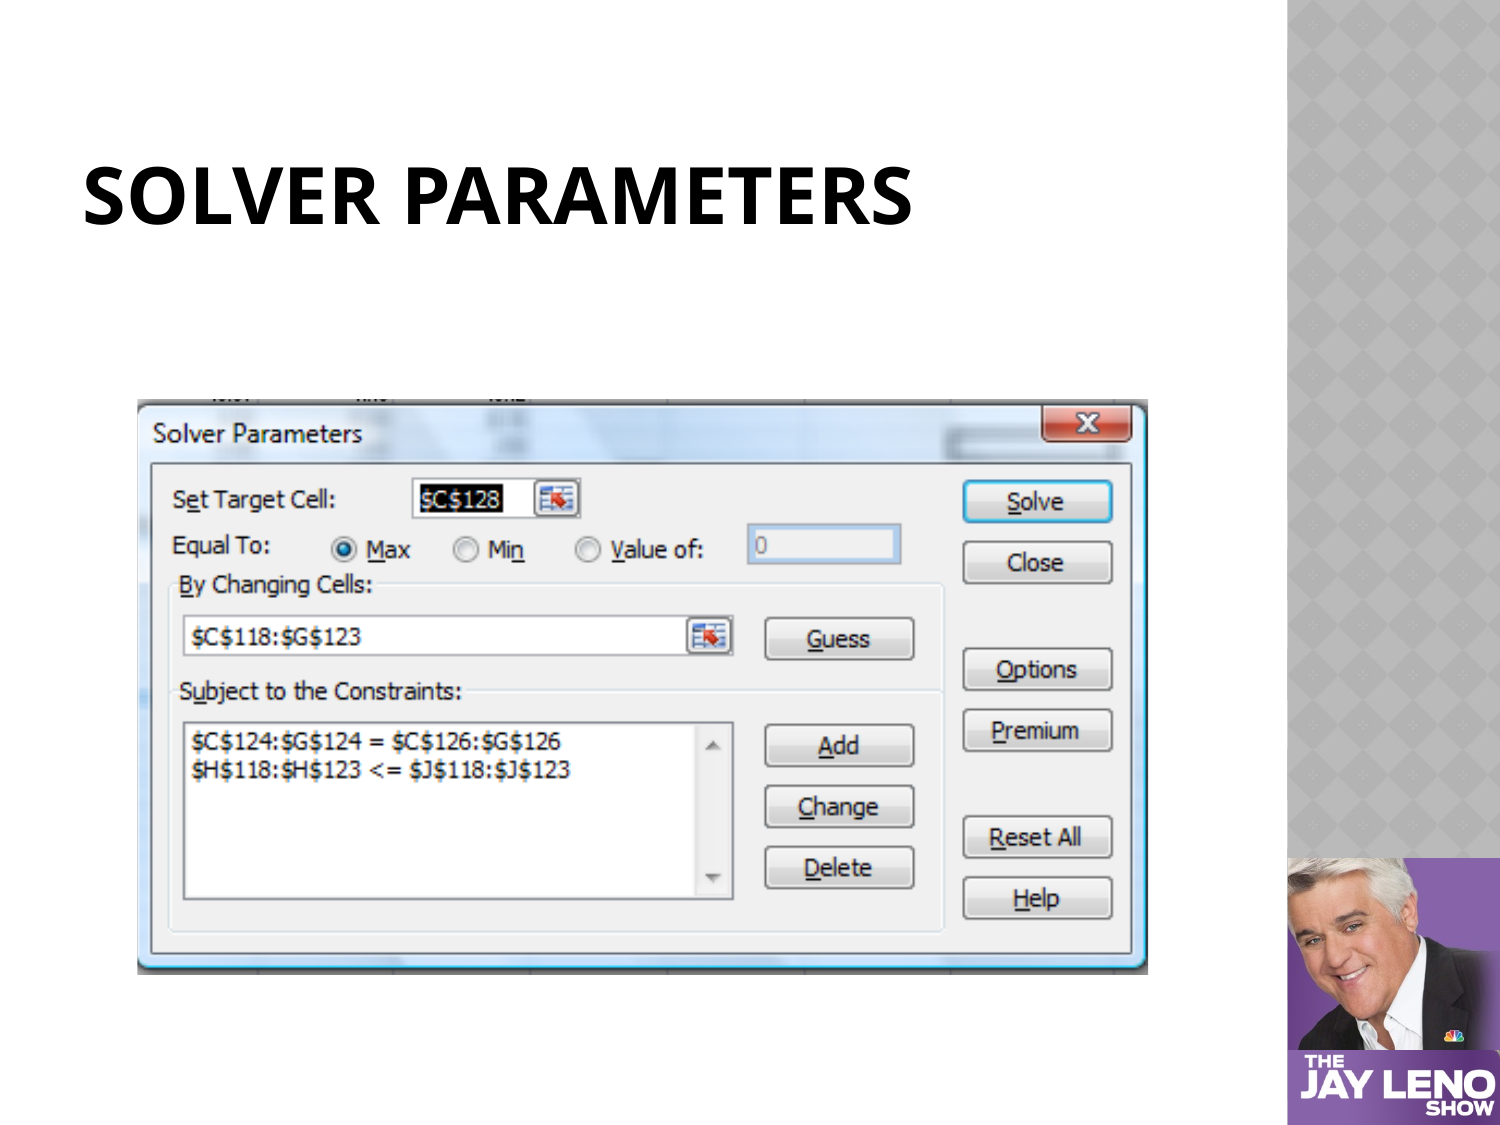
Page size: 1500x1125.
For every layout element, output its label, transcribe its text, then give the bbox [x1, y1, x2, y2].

picture [137, 399, 1149, 976]
picture [1287, 858, 1500, 1125]
title Solver parameters [75, 52, 1263, 240]
